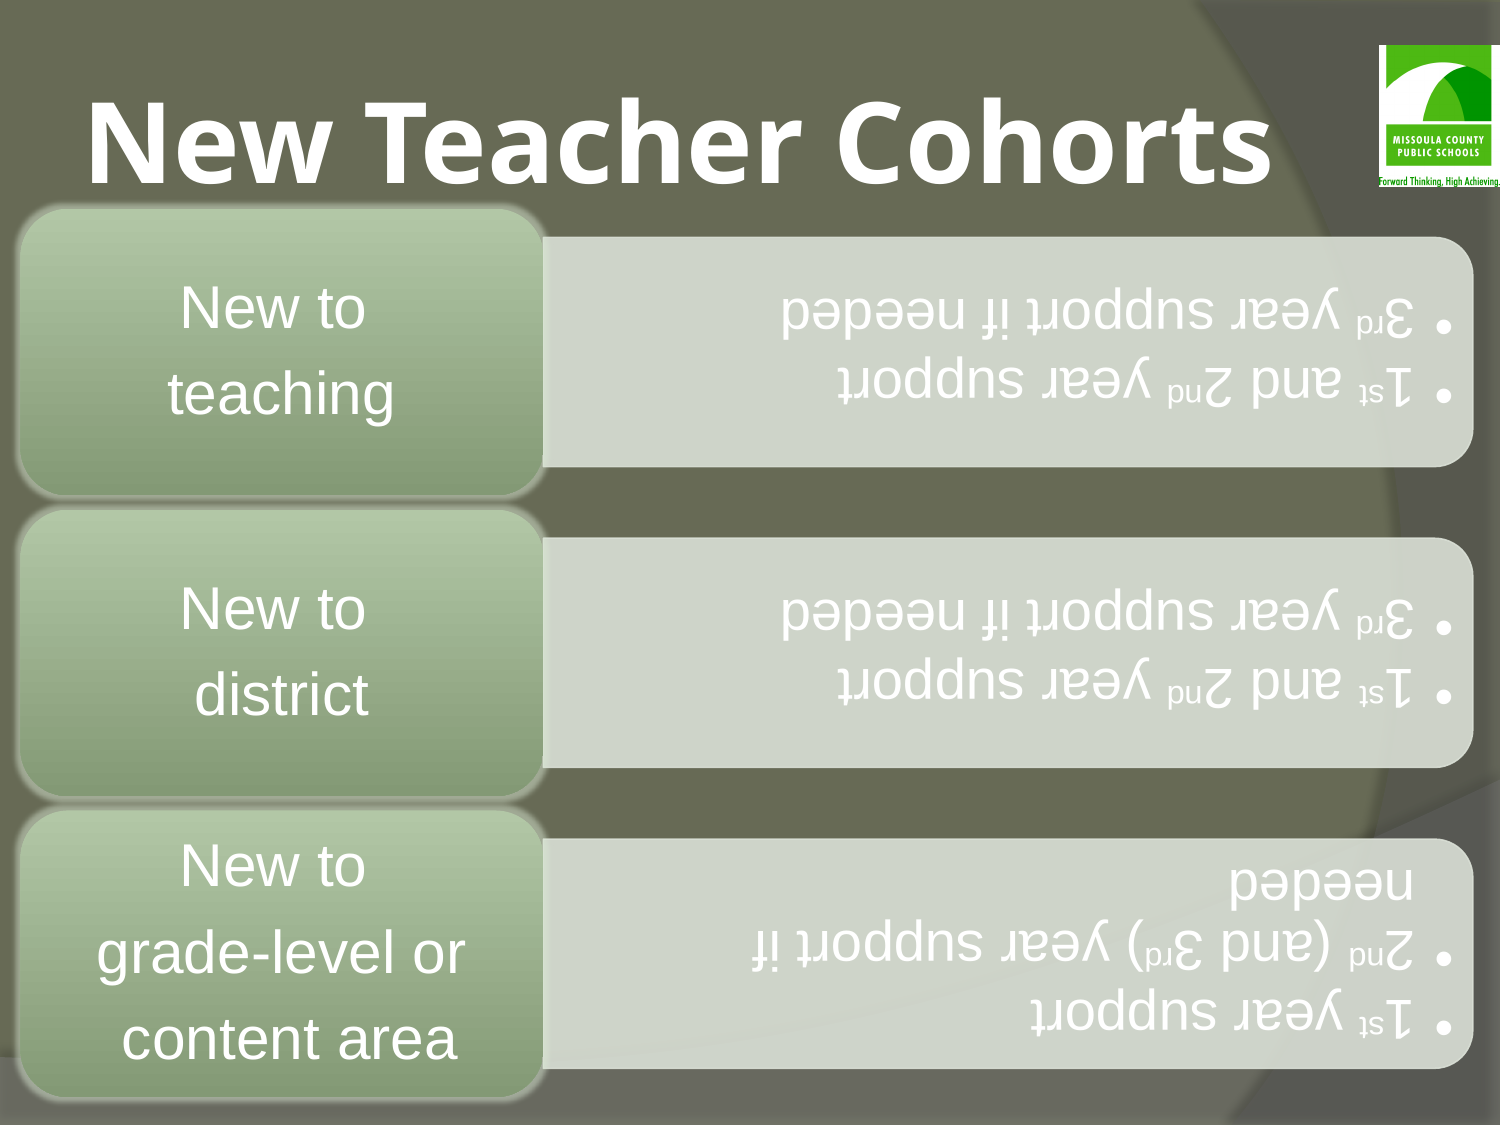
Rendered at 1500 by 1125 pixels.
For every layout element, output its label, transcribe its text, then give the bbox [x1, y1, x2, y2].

title New Teacher Cohorts [75, 45, 1300, 198]
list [20, 208, 1474, 1098]
picture [1379, 44, 1500, 187]
